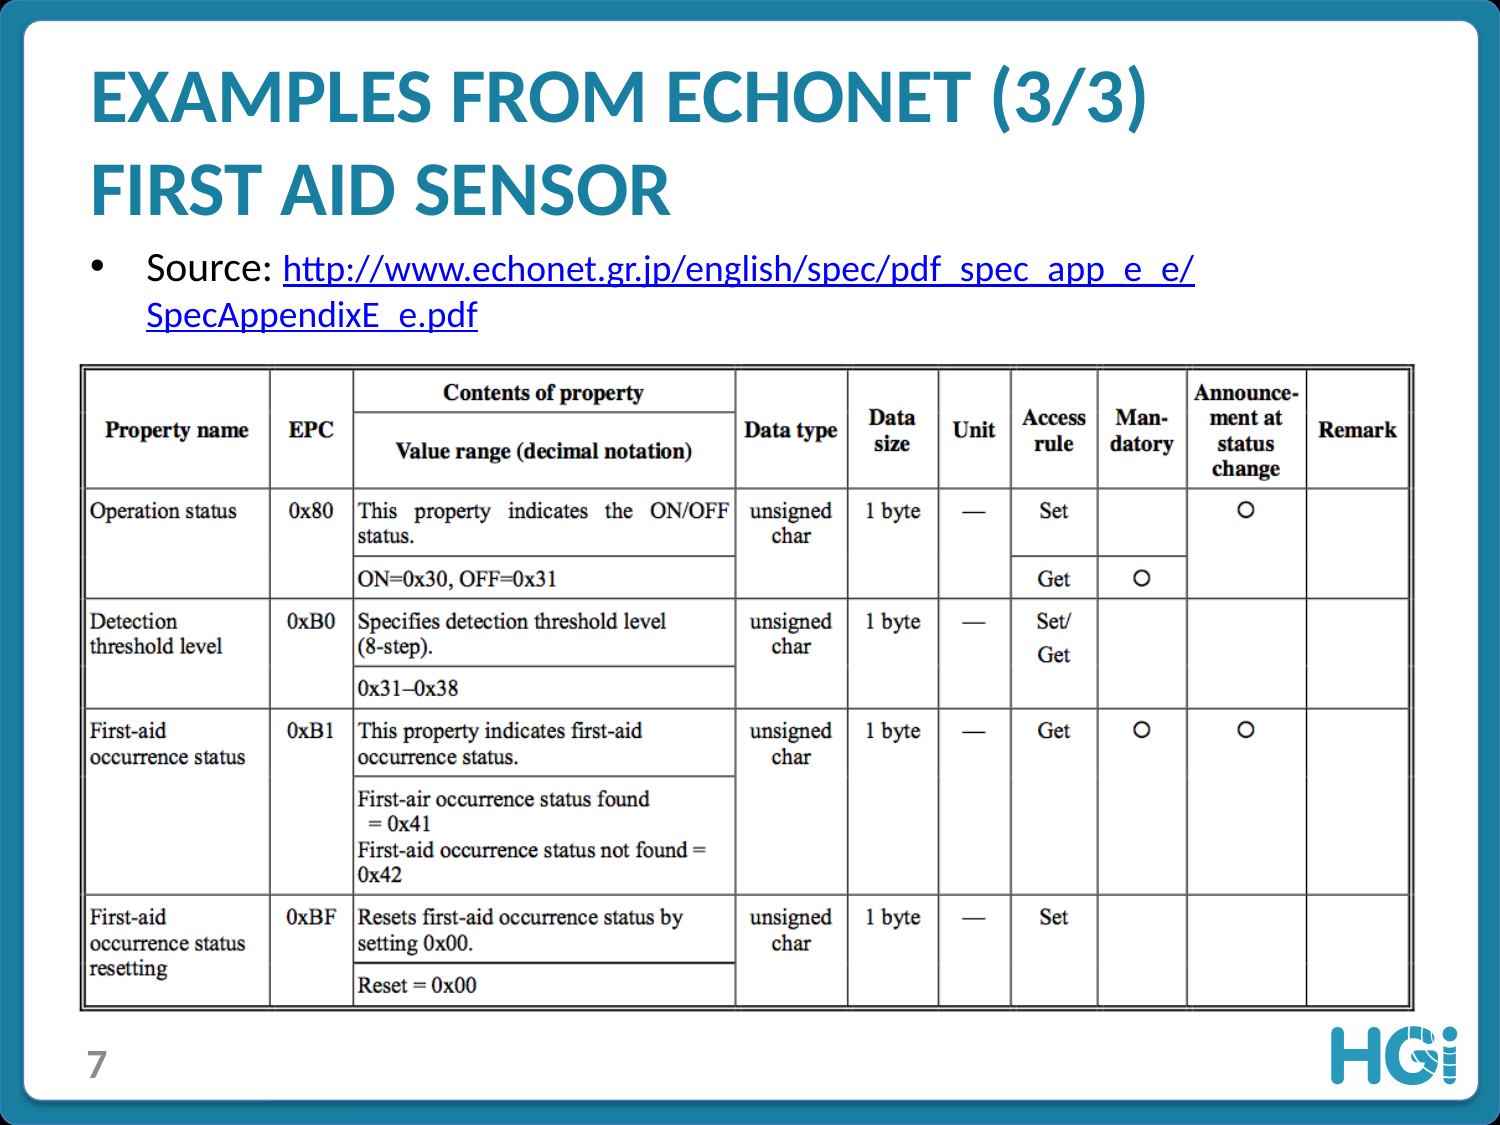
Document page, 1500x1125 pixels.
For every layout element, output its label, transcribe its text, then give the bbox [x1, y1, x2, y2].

picture [74, 358, 1426, 1019]
text_box Source: http://www.echonet.gr.jp/english/spec/pdf_spec_app_e_e/SpecAppendixE_e.pdf [74, 232, 1425, 358]
picture [1326, 1020, 1465, 1089]
title Examples from Echonet (3/3) First Aid Sensor [75, 45, 1425, 232]
